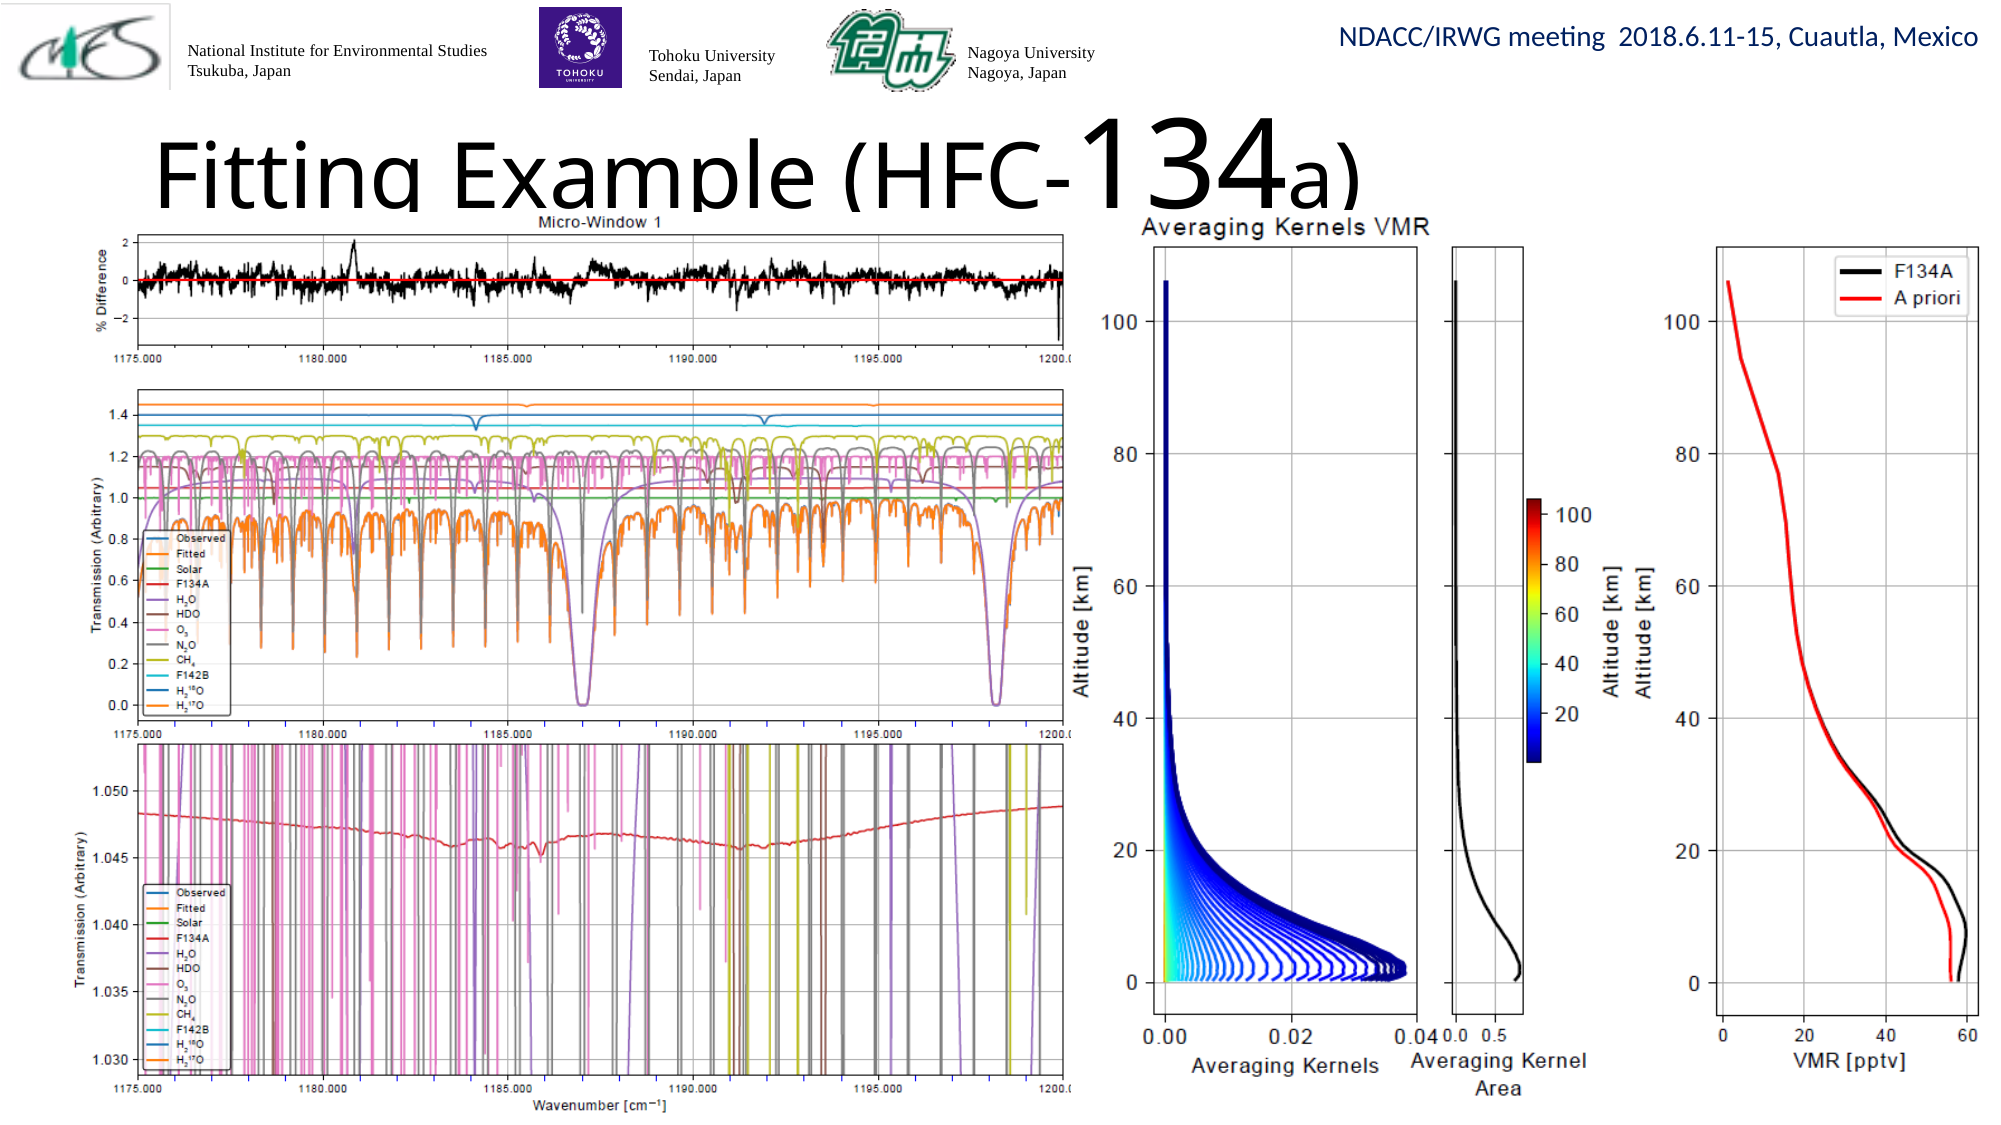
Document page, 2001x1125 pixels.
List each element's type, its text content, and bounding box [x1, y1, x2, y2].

picture [1, 2, 174, 90]
title Fitting Example (HFC-134a) [137, 59, 1863, 212]
picture [66, 210, 1987, 1116]
picture [539, 7, 622, 59]
picture [826, 9, 956, 59]
